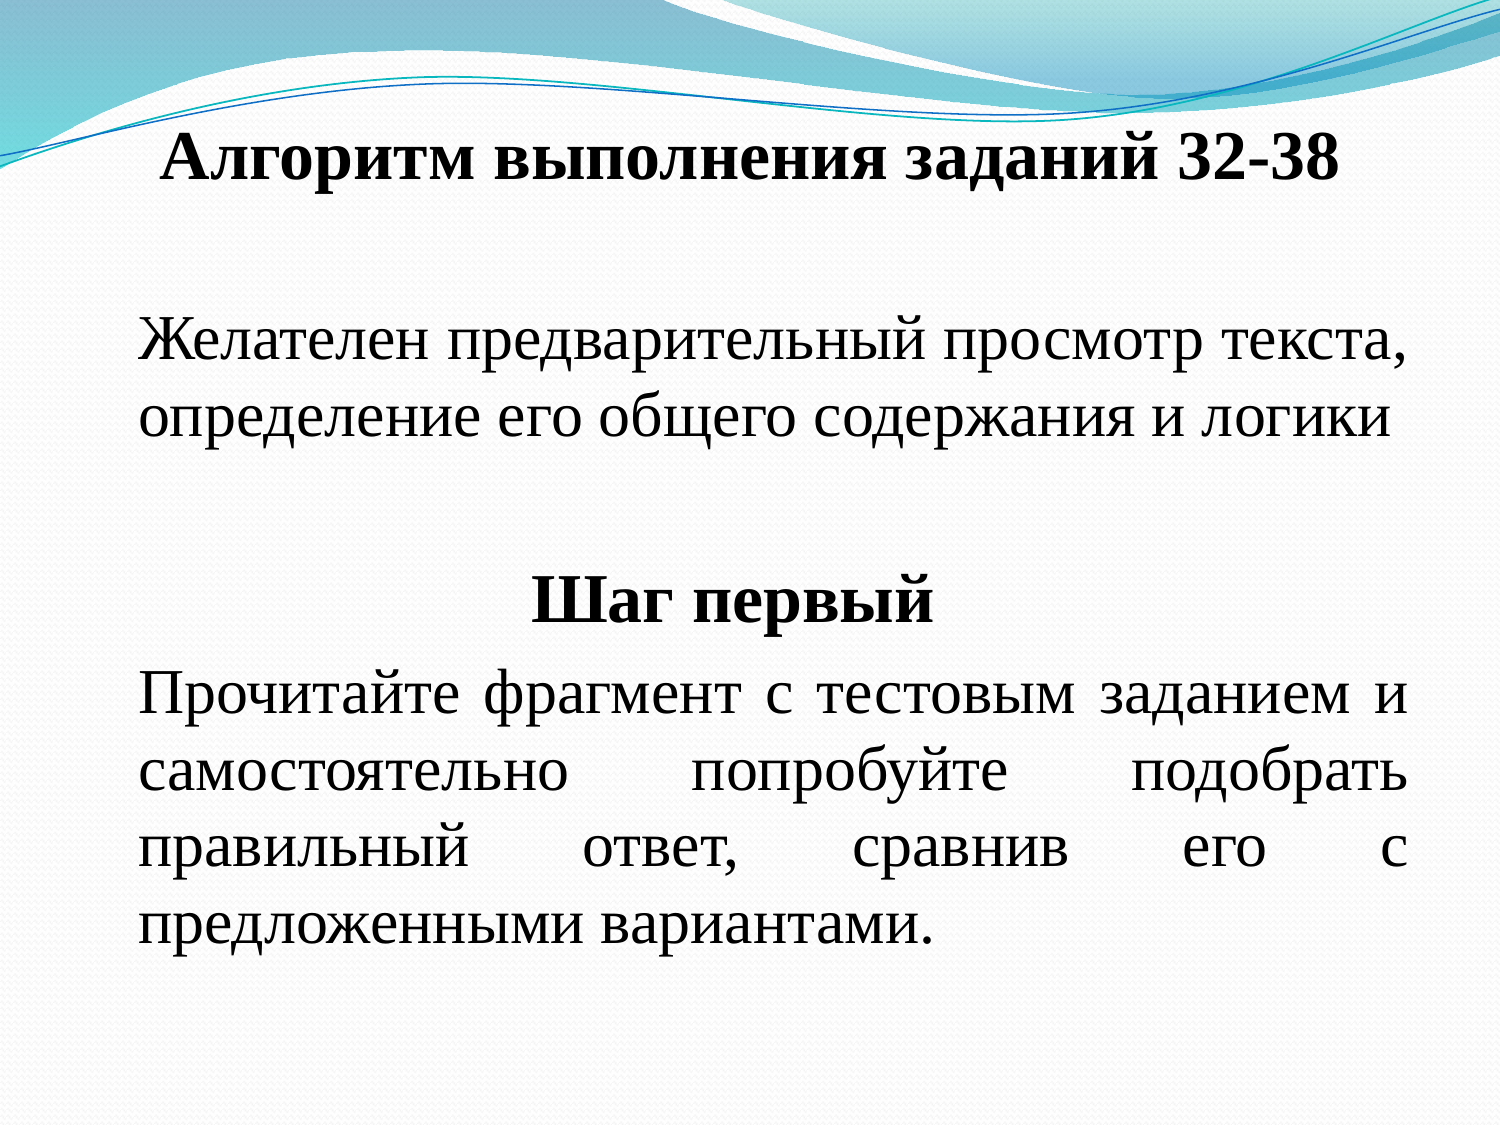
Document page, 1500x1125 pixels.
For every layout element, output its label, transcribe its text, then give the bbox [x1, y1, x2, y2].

list Алгоритм выполнения заданий 32-38 Желателен предварительный просмотр текста, определение его общего содержания и логики Шаг первый Прочитайте фрагмент с тестовым заданием и самостоятельно попробуйте подобрать правильный ответ, сравнив его с предложенными вариантами. [76, 101, 1425, 1125]
